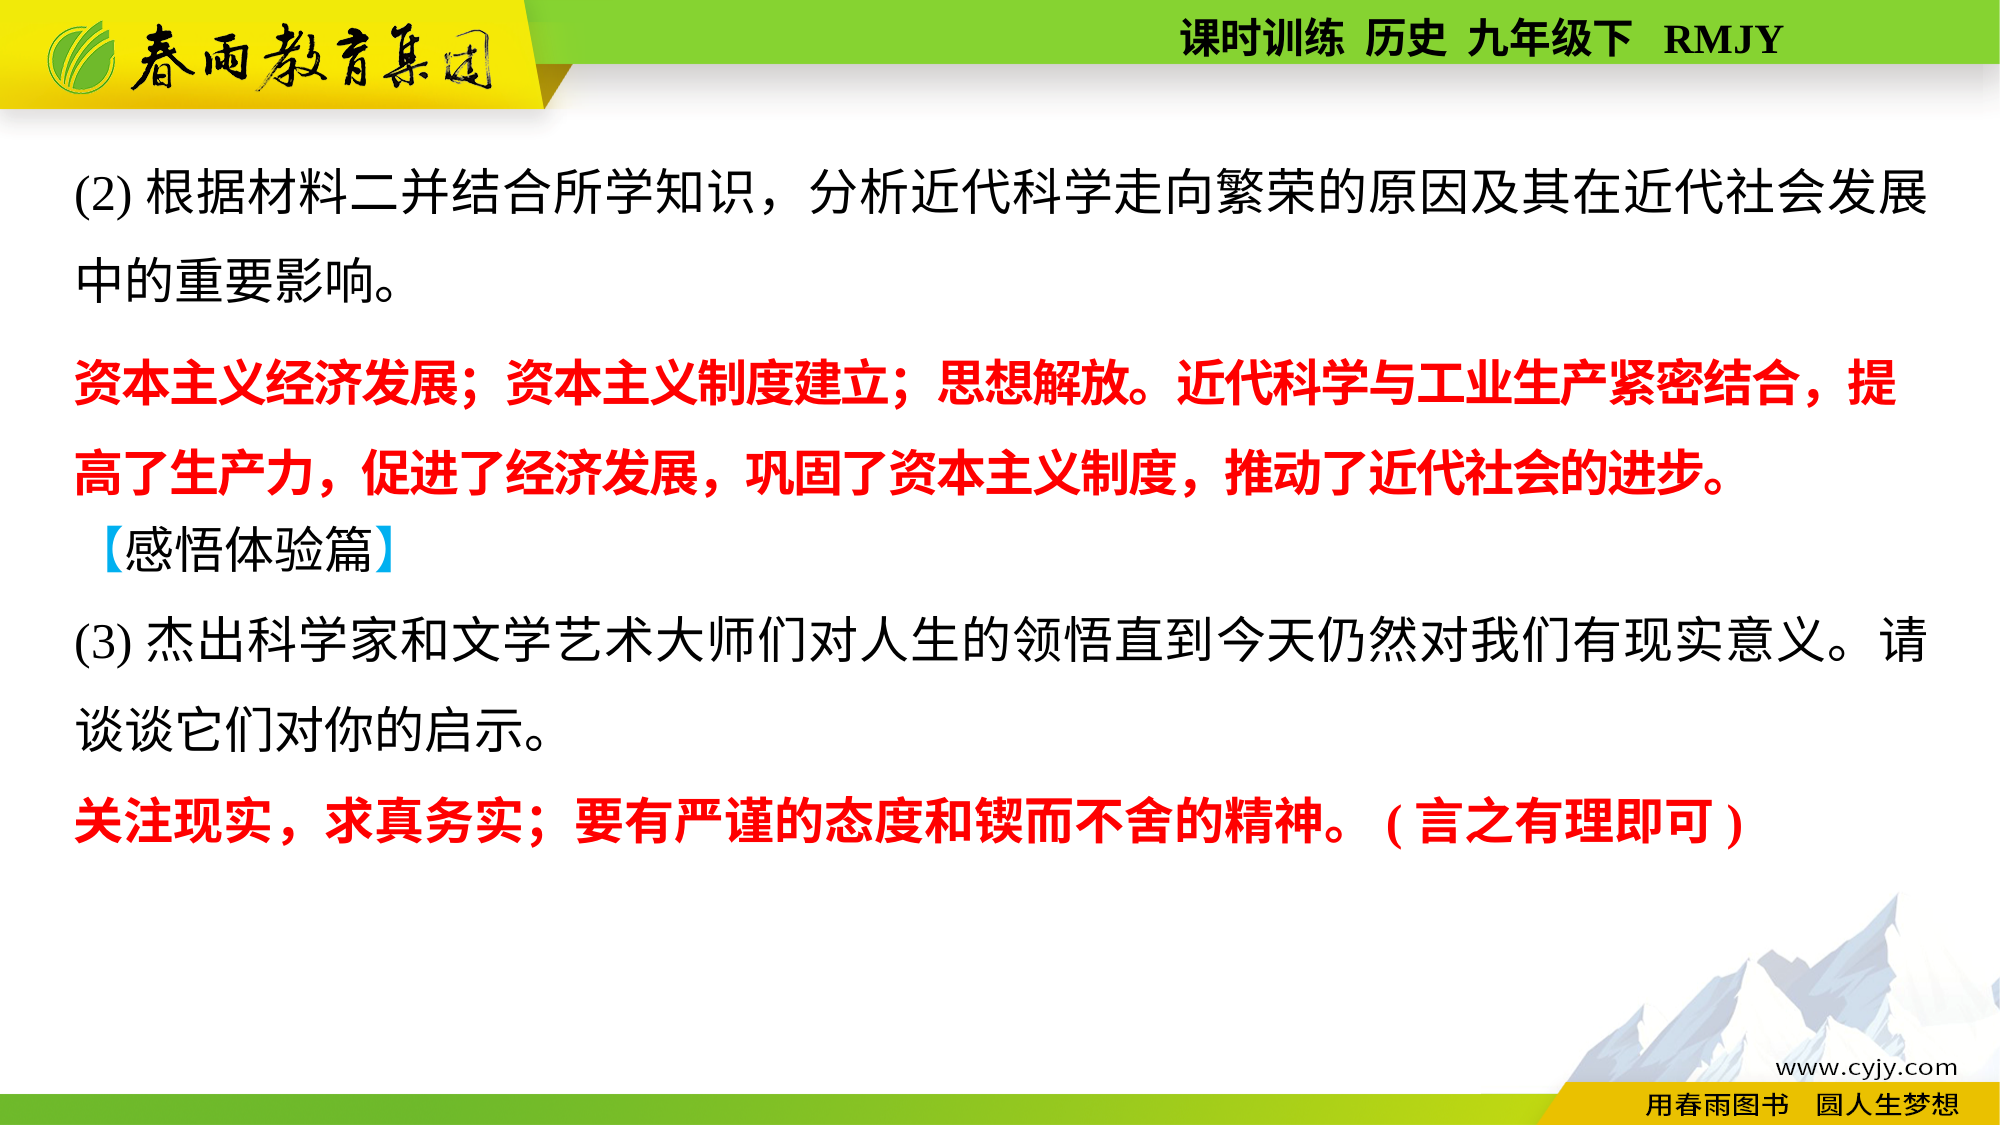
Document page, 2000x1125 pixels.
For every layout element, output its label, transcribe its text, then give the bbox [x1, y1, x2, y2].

picture [0, 0, 2000, 1125]
list (2)根据材料二并结合所学知识，分析近代科学走向繁荣的原因及其在近代社会发展中的重要影响。 [59, 122, 1944, 308]
text_box 【感悟体验篇】 (3)杰出科学家和文学艺术大师们对人生的领悟直到今天仍然对我们有现实意义。请谈谈它们对你的启示。 [59, 481, 1944, 767]
text_box 关注现实，求真务实；要有严谨的态度和锲而不舍的精神。(言之有理即可) [59, 751, 1792, 857]
text_box 资本主义经济发展；资本主义制度建立；思想解放。近代科学与工业生产紧密结合，提高了生产力，促进了经济发展，巩固了资本主义制度，推动了近代社会的进步。 [59, 314, 1944, 481]
